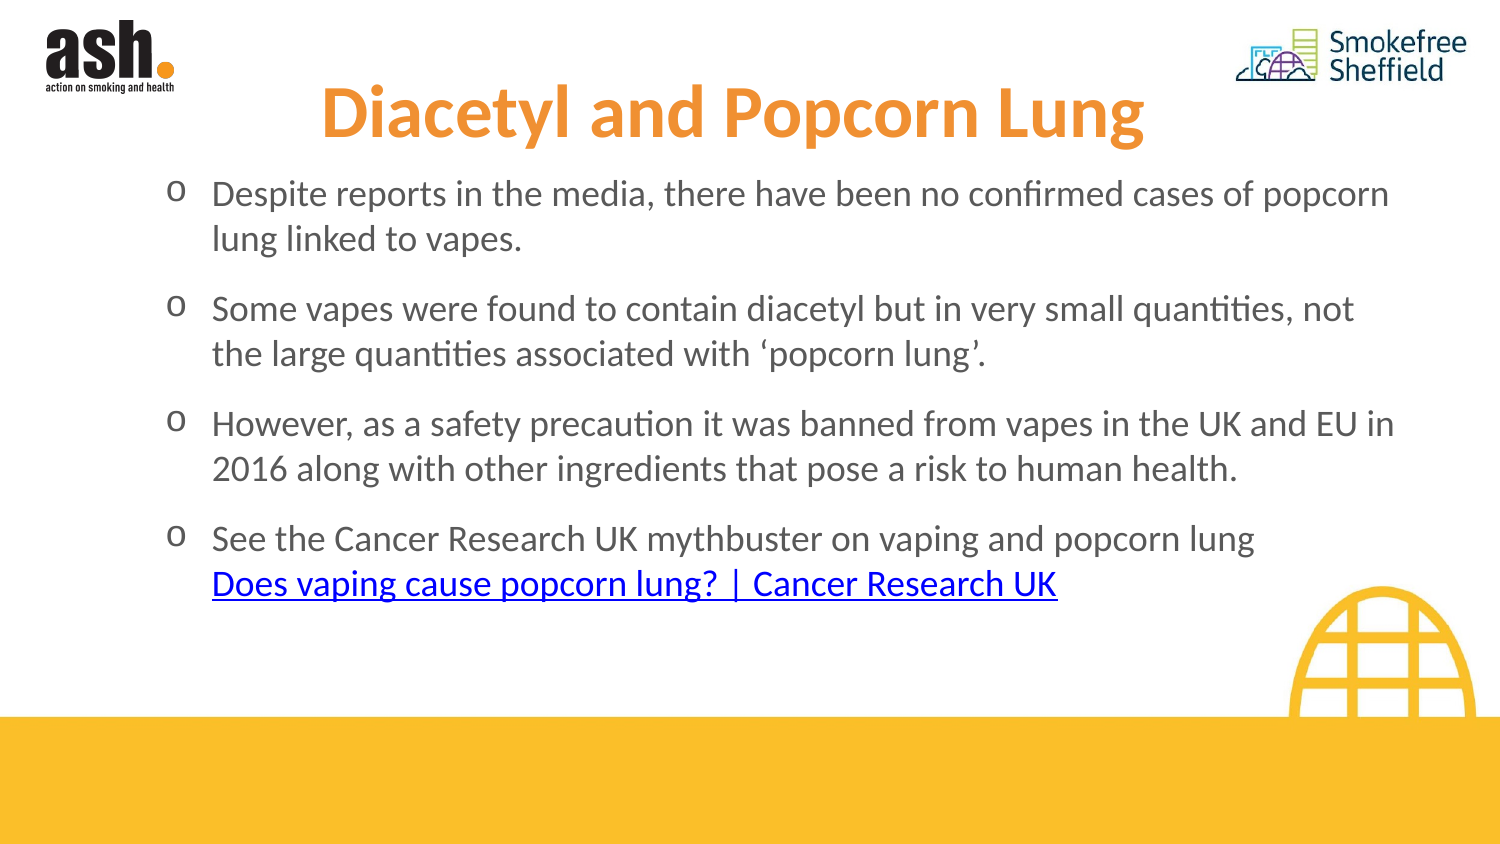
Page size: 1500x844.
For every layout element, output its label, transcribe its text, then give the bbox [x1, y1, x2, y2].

title Diacetyl and Popcorn Lung [58, 37, 1409, 178]
list Despite reports in the media, there have been no confirmed cases of popcorn lung linked to vapes. Some vapes were found to contain diacetyl but in very small quantities, not the large quantities associated with ‘popcorn lung’. However, as a safety precaution it was banned from vapes in the UK and EU in 2016 along with other ingredients that pose a risk to human health. See the Cancer Research UK mythbuster on vaping and popcorn lung Does vaping cause popcorn lung? | Cancer Research UK [75, 161, 1425, 742]
picture [0, 0, 1500, 844]
